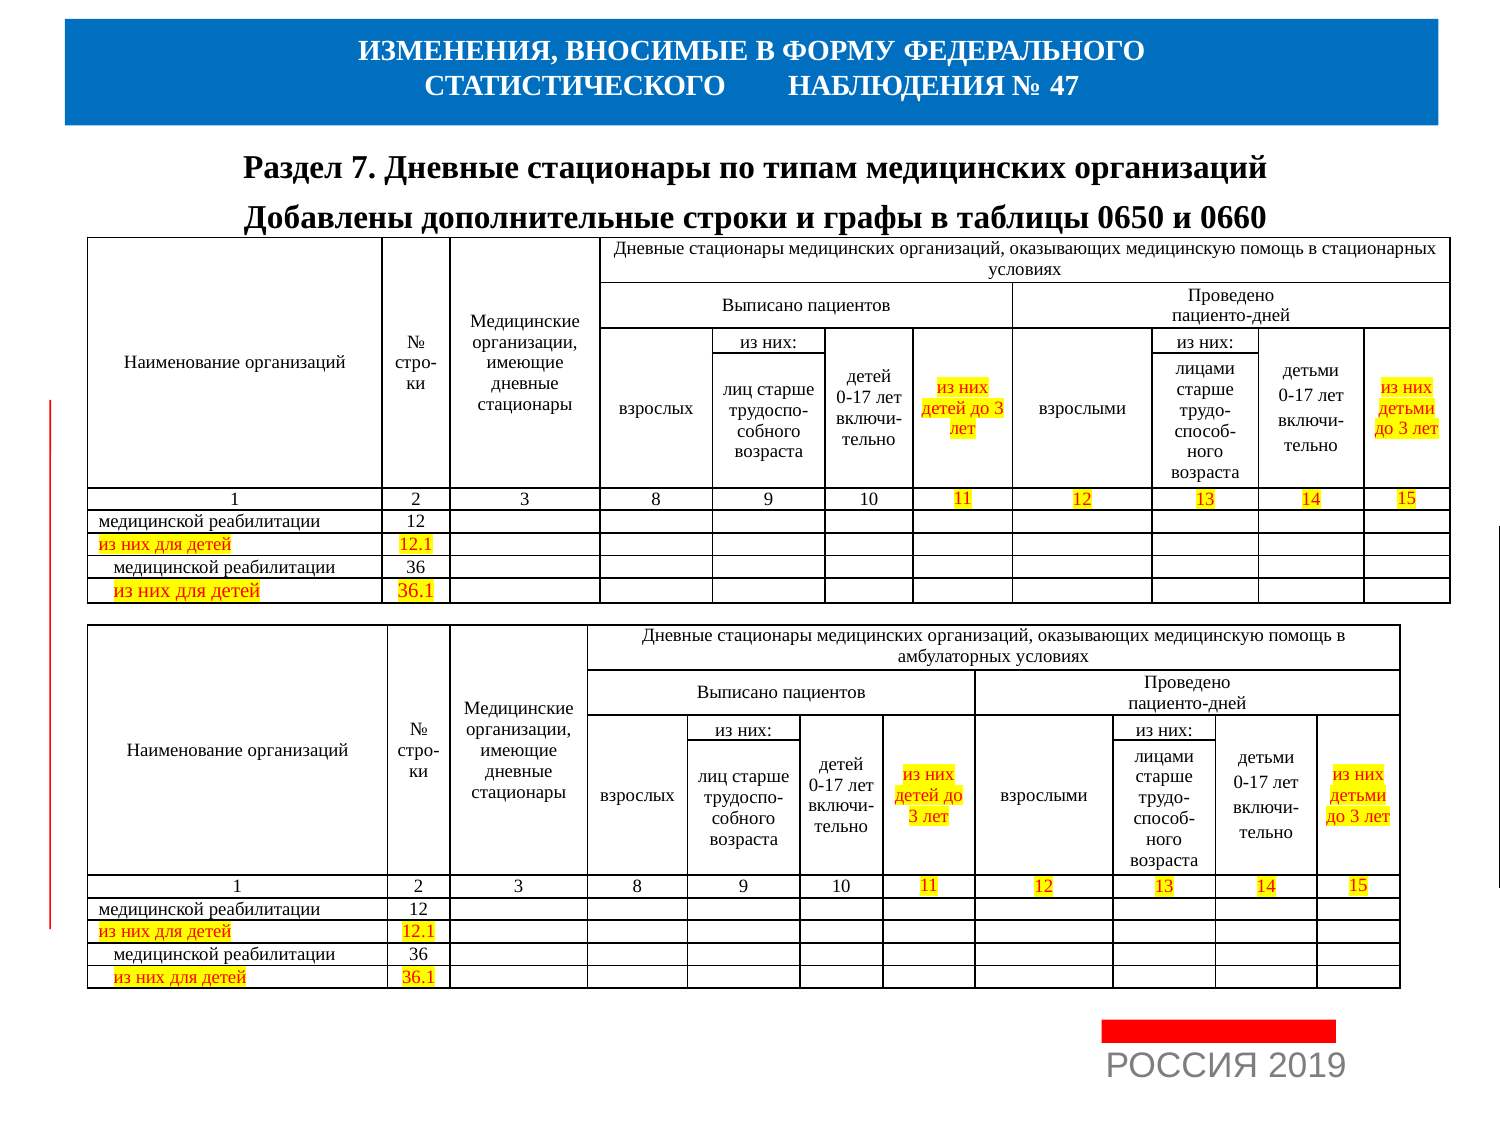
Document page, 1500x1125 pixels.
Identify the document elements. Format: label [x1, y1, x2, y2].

table_cell [451, 899, 587, 919]
table_cell [1013, 534, 1151, 555]
table_cell [588, 944, 687, 965]
table_cell [88, 556, 381, 577]
table_cell [388, 944, 449, 965]
table_cell [388, 921, 449, 942]
table_cell [1114, 716, 1215, 739]
table_cell [1013, 556, 1151, 577]
table_cell [801, 966, 882, 987]
table_cell [588, 671, 974, 714]
table_cell [588, 921, 687, 942]
table_cell [88, 899, 387, 919]
table_header [451, 626, 587, 874]
table_cell [976, 671, 1399, 714]
table_cell [1153, 354, 1258, 487]
table_cell [451, 534, 599, 555]
table_cell [88, 579, 381, 602]
table_cell [88, 921, 387, 942]
table_cell [451, 966, 587, 987]
table_cell [1114, 944, 1215, 965]
text_box [49, 137, 1463, 243]
table_cell [451, 511, 599, 532]
table_cell [826, 329, 912, 487]
table_cell [383, 511, 449, 532]
table_cell [1114, 921, 1215, 942]
table_cell [1153, 534, 1258, 555]
table_cell [1259, 556, 1363, 577]
table_cell [1365, 489, 1449, 509]
table_cell [1216, 899, 1316, 919]
table_cell [801, 944, 882, 965]
table_cell [88, 876, 387, 897]
table_cell [1259, 579, 1363, 602]
table_cell [451, 876, 587, 897]
table_cell [976, 899, 1112, 919]
table_cell [1013, 579, 1151, 602]
table_cell [451, 944, 587, 965]
table_cell [451, 556, 599, 577]
table_cell [1318, 966, 1399, 987]
table_cell [713, 534, 824, 555]
table_cell [588, 876, 687, 897]
table_cell [601, 489, 712, 509]
table_cell [1153, 556, 1258, 577]
table_cell [688, 921, 799, 942]
table_cell [914, 511, 1012, 532]
table_cell [1259, 489, 1363, 509]
table_cell [451, 921, 587, 942]
table_cell [88, 534, 381, 555]
table_cell [884, 876, 974, 897]
text_box [64, 18, 1439, 126]
table_header [588, 626, 1399, 669]
table_cell [1365, 556, 1449, 577]
table_cell [1259, 534, 1363, 555]
table_cell [801, 899, 882, 919]
table_cell [713, 511, 824, 532]
table_cell [1114, 899, 1215, 919]
table_cell [914, 489, 1012, 509]
table_cell [826, 511, 912, 532]
table_cell [826, 489, 912, 509]
table_header [383, 238, 449, 487]
table_cell [451, 579, 599, 602]
table_cell [1365, 534, 1449, 555]
table_cell [713, 579, 824, 602]
table_cell [801, 716, 882, 874]
table_cell [884, 716, 974, 874]
table_header [88, 238, 381, 487]
table_cell [884, 921, 974, 942]
table_cell [388, 899, 449, 919]
table_cell [713, 556, 824, 577]
table_cell [601, 556, 712, 577]
table_cell [88, 966, 387, 987]
table_cell [884, 899, 974, 919]
table_cell [1216, 876, 1316, 897]
table_cell [601, 511, 712, 532]
table_cell [914, 329, 1012, 487]
table_header [88, 626, 387, 874]
table_cell [976, 921, 1112, 942]
table_cell [1318, 876, 1399, 897]
table_cell [914, 579, 1012, 602]
table_cell [1318, 716, 1399, 874]
table_cell [1216, 716, 1316, 874]
table_cell [688, 741, 799, 874]
table_cell [914, 534, 1012, 555]
table_cell [884, 966, 974, 987]
table_cell [688, 966, 799, 987]
table_cell [914, 556, 1012, 577]
table_cell [688, 876, 799, 897]
table_cell [1216, 944, 1316, 965]
table_cell [588, 899, 687, 919]
table_cell [1013, 511, 1151, 532]
table_cell [1318, 921, 1399, 942]
table_cell [1153, 329, 1258, 352]
table_cell [451, 489, 599, 509]
table_cell [88, 944, 387, 965]
table_cell [713, 354, 824, 487]
table_cell [1318, 944, 1399, 965]
table_cell [1114, 966, 1215, 987]
table_cell [1114, 876, 1215, 897]
table_cell [1013, 489, 1151, 509]
table_cell [601, 579, 712, 602]
table_cell [1365, 511, 1449, 532]
table_cell [976, 944, 1112, 965]
table_cell [688, 899, 799, 919]
table_cell [588, 716, 687, 874]
table_cell [1216, 921, 1316, 942]
table_cell [1114, 741, 1215, 874]
text_box [1101, 1019, 1349, 1085]
table_cell [601, 283, 1012, 327]
table_cell [1365, 329, 1449, 487]
table_header [601, 238, 1449, 282]
table_cell [713, 489, 824, 509]
table_cell [688, 716, 799, 739]
table_cell [688, 944, 799, 965]
table_cell [1153, 489, 1258, 509]
table_cell [826, 534, 912, 555]
table_header [388, 626, 449, 874]
table_cell [976, 876, 1112, 897]
table_cell [1013, 283, 1449, 327]
table_cell [826, 579, 912, 602]
table_cell [601, 534, 712, 555]
table_cell [601, 329, 712, 487]
table_cell [88, 489, 381, 509]
table_cell [1318, 899, 1399, 919]
table_cell [976, 966, 1112, 987]
table_cell [1013, 329, 1151, 487]
table_cell [1153, 511, 1258, 532]
table_cell [1216, 966, 1316, 987]
table_cell [1365, 579, 1449, 602]
table_cell [383, 556, 449, 577]
table_cell [1259, 329, 1363, 487]
table_cell [388, 876, 449, 897]
table_cell [976, 716, 1112, 874]
table_cell [1153, 579, 1258, 602]
table_header [451, 238, 599, 487]
table_cell [383, 489, 449, 509]
table_cell [383, 534, 449, 555]
table_cell [588, 966, 687, 987]
table_cell [1259, 511, 1363, 532]
table_cell [388, 966, 449, 987]
table_cell [801, 921, 882, 942]
table_cell [713, 329, 824, 352]
table_cell [826, 556, 912, 577]
table_cell [884, 944, 974, 965]
table_cell [801, 876, 882, 897]
table_cell [383, 579, 449, 602]
table_cell [88, 511, 381, 532]
